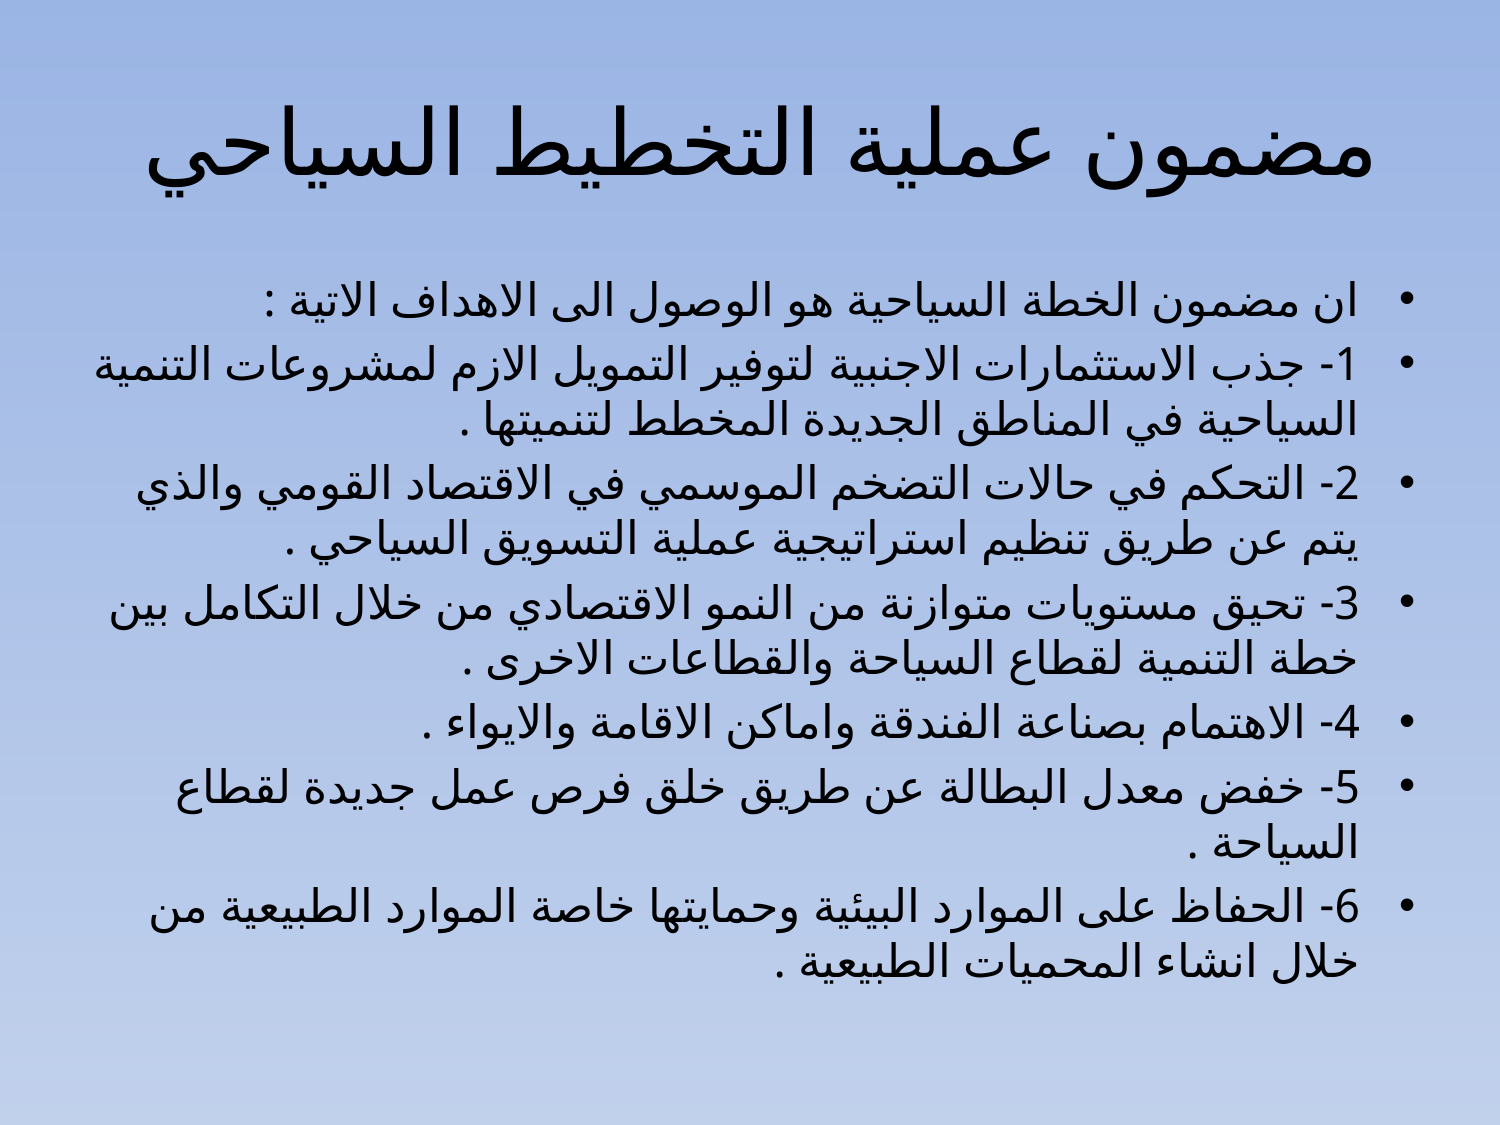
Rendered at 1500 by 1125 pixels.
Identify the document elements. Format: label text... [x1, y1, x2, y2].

list ان مضمون الخطة السياحية هو الوصول الى الاهداف الاتية : 1- جذب الاستثمارات الاجنبية لتوفير التمويل الازم لمشروعات التنمية السياحية في المناطق الجديدة المخطط لتنميتها . 2- التحكم في حالات التضخم الموسمي في الاقتصاد القومي والذي يتم عن طريق تنظيم استراتيجية عملية التسويق السياحي . 3- تحيق مستويات متوازنة من النمو الاقتصادي من خلال التكامل بين خطة التنمية لقطاع السياحة والقطاعات الاخرى . 4- الاهتمام بصناعة الفندقة واماكن الاقامة والايواء . 5- خفض معدل البطالة عن طريق خلق فرص عمل جديدة لقطاع السياحة . 6- الحفاظ على الموارد البيئية وحمايتها خاصة الموارد الطبيعية من خلال انشاء المحميات الطبيعية . [75, 262, 1425, 1005]
title مضمون عملية التخطيط السياحي [75, 45, 1425, 233]
